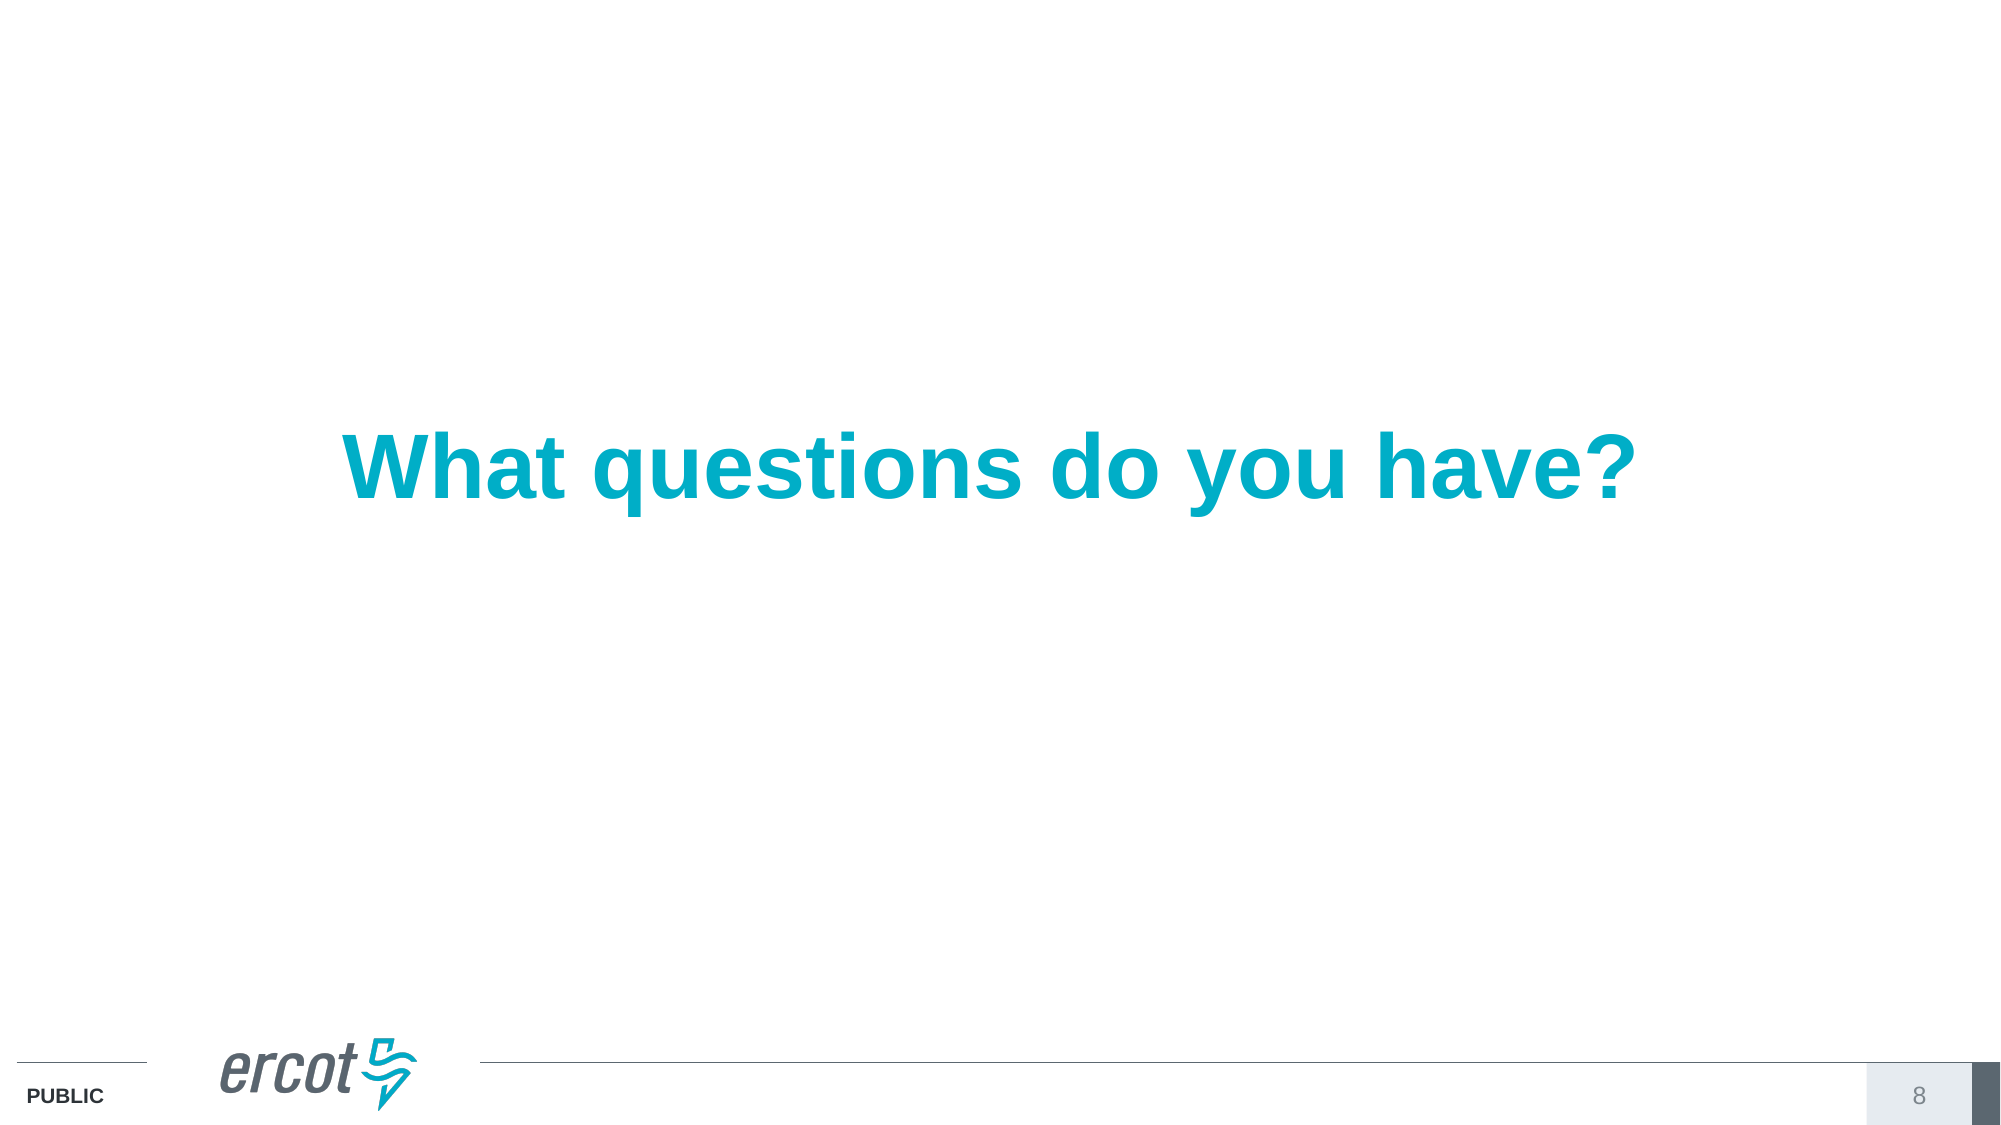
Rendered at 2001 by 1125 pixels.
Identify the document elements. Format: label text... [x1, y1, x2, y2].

picture [215, 1032, 421, 1117]
slide_number 8 [1866, 1076, 1973, 1113]
title What questions do you have? [116, 399, 1868, 642]
